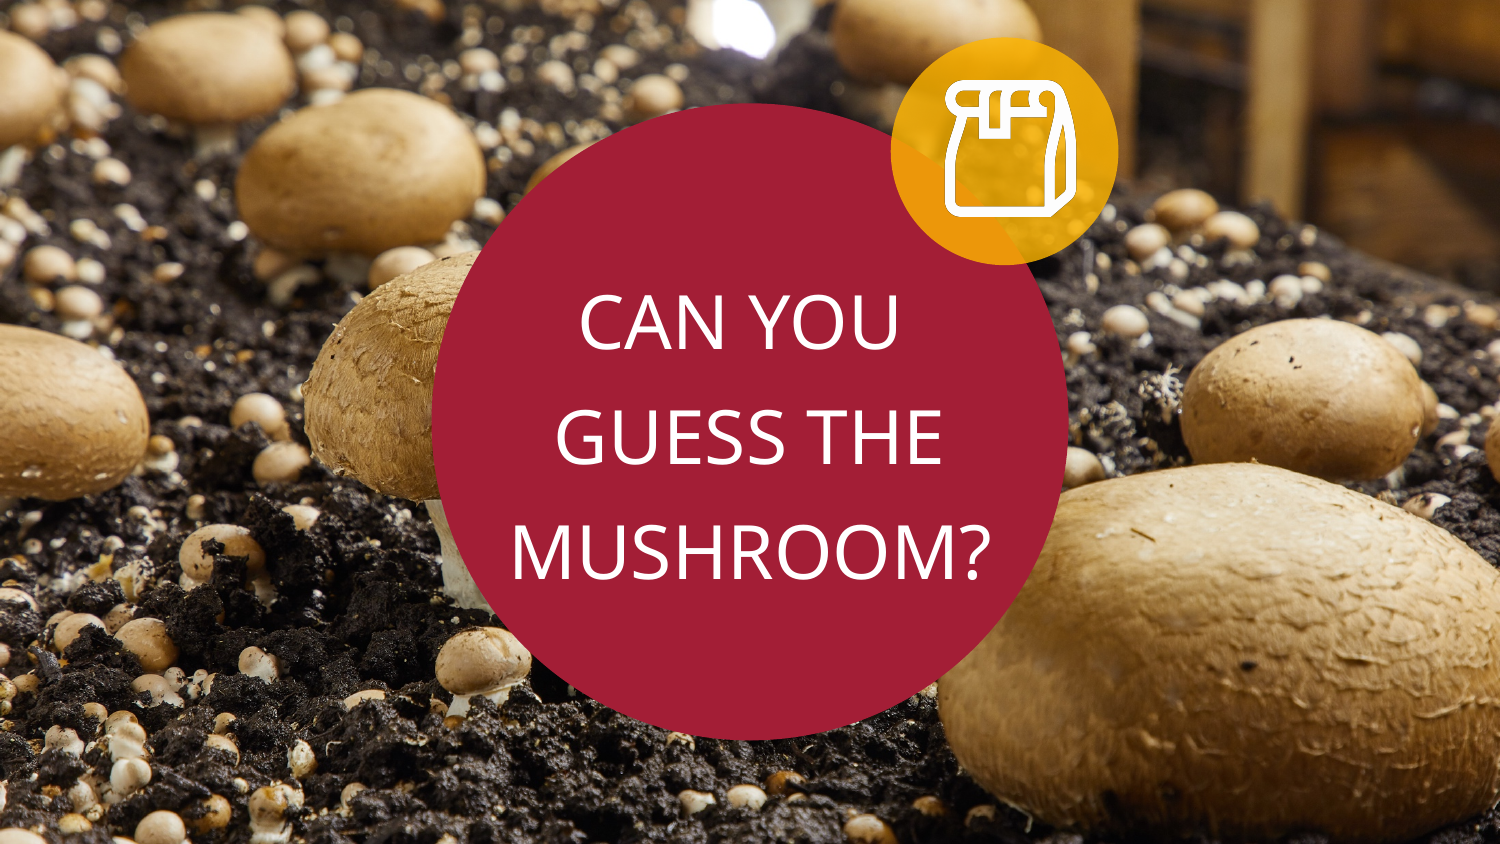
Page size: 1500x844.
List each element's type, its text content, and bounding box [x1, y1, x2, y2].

picture [0, 0, 1500, 844]
title CAN YOU GUESS THE MUSHROOM? [452, 157, 1048, 686]
